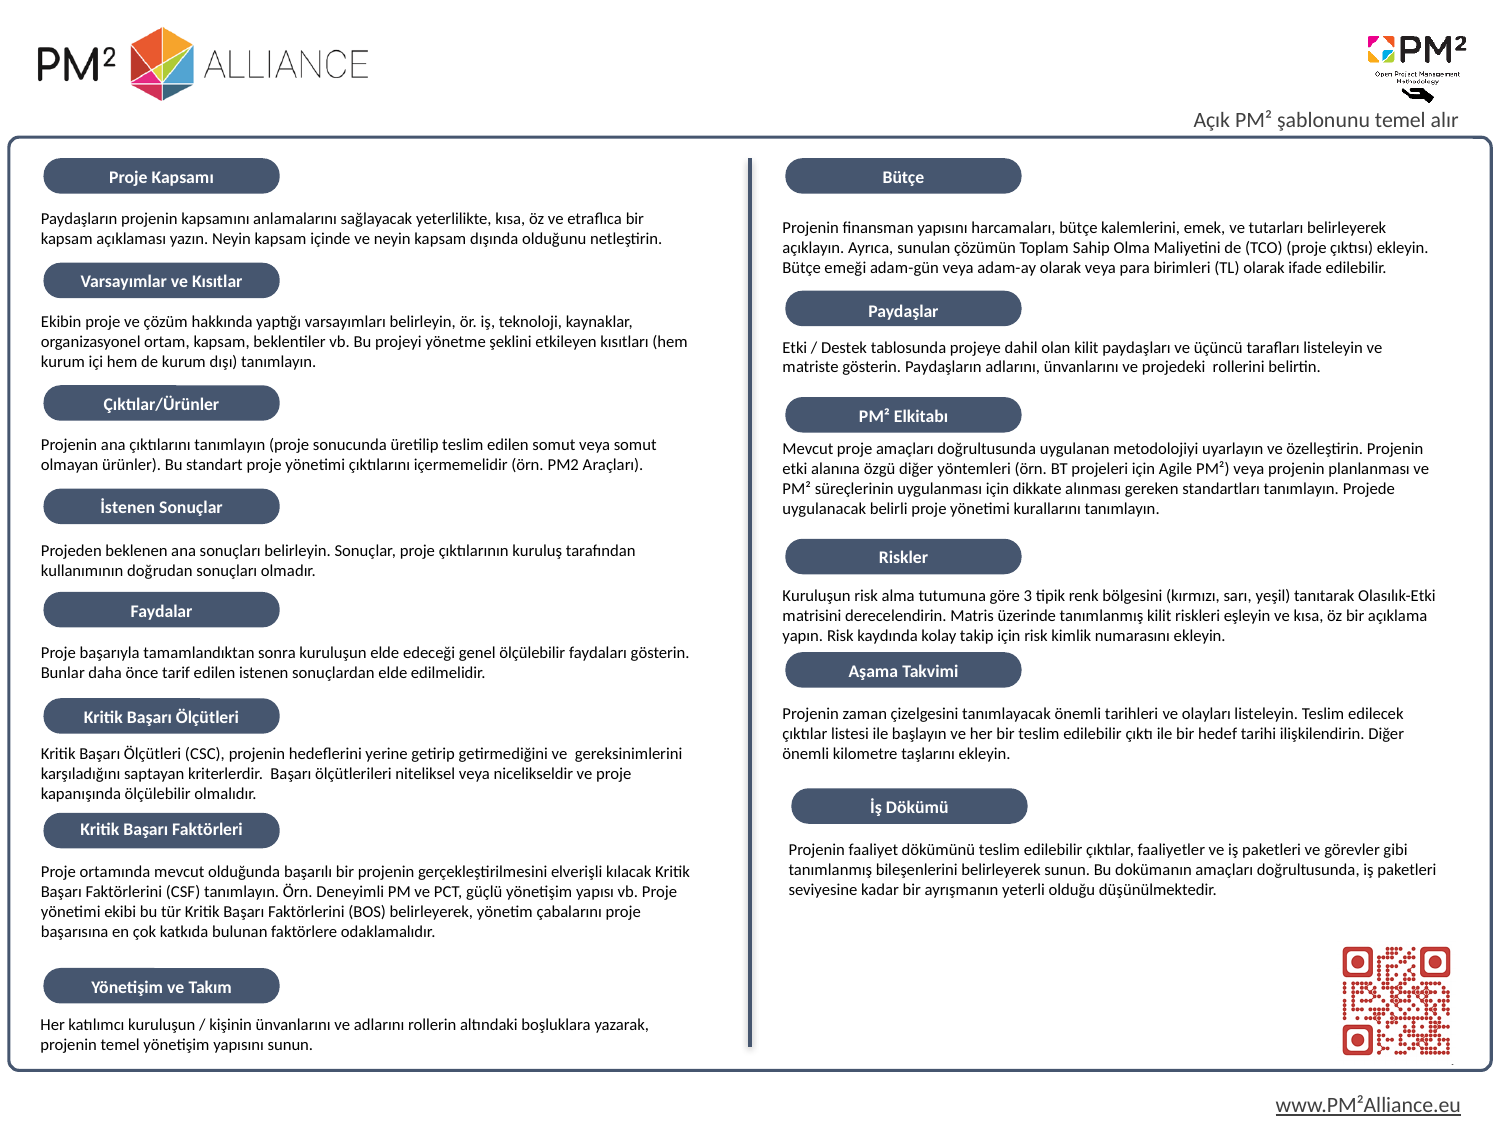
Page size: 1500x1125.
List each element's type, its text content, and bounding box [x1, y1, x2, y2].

text_box Proje başarıyla tamamlandıktan sonra kuruluşun elde edeceği genel ölçülebilir faydaları gösterin. Bunlar daha önce tarif edilen istenen sonuçlardan elde edilmelidir. [25, 634, 712, 690]
text_box Çıktılar/Ürünler [25, 385, 298, 421]
text_box İstenen Sonuçlar [25, 488, 298, 524]
text_box Kritik Başarı Faktörleri [25, 818, 298, 846]
text_box Projenin ana çıktılarını tanımlayın (proje sonucunda üretilip teslim edilen somut veya somut olmayan ürünler). Bu standart proje yönetimi çıktılarını içermemelidir (örn. PM2 Araçları). [25, 426, 712, 482]
text_box Projenin faaliyet dökümünü teslim edilebilir çıktılar, faaliyetler ve iş paketleri ve görevler gibi tanımlanmış bileşenlerini belirleyerek sunun. Bu dokümanın amaçları doğrultusunda, iş paketleri seviyesine kadar bir ayrışmanın yeterli olduğu düşünülmektedir. [773, 832, 1459, 905]
text_box Projeden beklenen ana sonuçları belirleyin. Sonuçlar, proje çıktılarının kuruluş tarafından kullanımının doğrudan sonuçları olmadır. [25, 532, 712, 588]
text_box Kritik Başarı Ölçütleri [25, 698, 298, 727]
text_box Etki / Destek tablosunda projeye dahil olan kilit paydaşları ve üçüncü tarafları listeleyin ve matriste gösterin. Paydaşların adlarını, ünvanlarını ve projedeki rollerini belirtin. [767, 326, 1453, 387]
text_box Proje Kapsamı [25, 158, 298, 194]
text_box Paydaşlar [767, 292, 1040, 326]
text_box Riskler [767, 538, 1040, 574]
picture [1337, 941, 1456, 1065]
picture [23, 20, 380, 107]
text_box Varsayımlar ve Kısıtlar [25, 262, 298, 299]
text_box Yönetişim ve Takım [25, 968, 298, 1003]
text_box Kritik Başarı Ölçütleri (CSC), projenin hedeflerini yerine getirip getirmediğini ve gereksinimlerini karşıladığını saptayan kriterlerdir. Başarı ölçütlerileri niteliksel veya nicelikseldir ve proje kapanışında ölçülebilir olmalıdır. [25, 727, 712, 818]
text_box Proje ortamında mevcut olduğunda başarılı bir projenin gerçekleştirilmesini elverişli kılacak Kritik Başarı Faktörlerini (CSF) tanımlayın. Örn. Deneyimli PM ve PCT, güçlü yönetişim yapısı vb. Proje yönetimi ekibi bu tür Kritik Başarı Faktörlerini (BOS) belirleyerek, yönetim çabalarını proje başarısına en çok katkıda bulunan faktörlere odaklamalıdır. [25, 853, 712, 950]
text_box Projenin zaman çizelgesini tanımlayacak önemli tarihleri ​​ve olayları listeleyin. Teslim edilecek çıktılar listesi ile başlayın ve her bir teslim edilebilir çıktı ile bir hedef tarihi ilişkilendirin. Diğer önemli kilometre taşlarını ekleyin. [767, 696, 1453, 769]
text_box Kuruluşun risk alma tutumuna göre 3 tipik renk bölgesini (kırmızı, sarı, yeşil) tanıtarak Olasılık-Etki matrisini derecelendirin. Matris üzerinde tanımlanmış kilit riskleri eşleyin ve kısa, öz bir açıklama yapın. Risk kaydında kolay takip için risk kimlik numarasını ekleyin. [767, 574, 1474, 656]
text_box İş Dökümü [773, 788, 1046, 824]
text_box Aşama Takvimi [767, 656, 1040, 688]
text_box Her katılımcı kuruluşun / kişinin ünvanlarını ve adlarını rollerin altındaki boşluklara yazarak, projenin temel yönetişim yapısını sunun. [25, 1003, 711, 1064]
text_box Paydaşların projenin kapsamını anlamalarını sağlayacak yeterlilikte, kısa, öz ve etraflıca bir kapsam açıklaması yazın. Neyin kapsam içinde ve neyin kapsam dışında olduğunu netleştirin. [25, 200, 712, 256]
text_box PM² Elkitabı [767, 397, 1040, 428]
text_box Projenin finansman yapısını harcamaları, bütçe kalemlerini, emek, ve tutarları belirleyerek açıklayın. Ayrıca, sunulan çözümün Toplam Sahip Olma Maliyetini de (TCO) (proje çıktısı) ekleyin. Bütçe emeği adam-gün veya adam-ay olarak veya para birimleri (TL) olarak ifade edilebilir. [767, 206, 1453, 287]
text_box Bütçe [767, 158, 1040, 194]
text_box [48, 846, 275, 851]
text_box Faydalar [25, 591, 298, 628]
picture [1356, 20, 1477, 110]
text_box [791, 288, 1016, 292]
text_box Ekibin proje ve çözüm hakkında yaptığı varsayımları belirleyin, ör. iş, teknoloji, kaynaklar, organizasyonel ortam, kapsam, beklentiler vb. Bu projeyi yönetme şeklini etkileyen kısıtları (hem kurum içi hem de kurum dışı) tanımlayın. [25, 307, 712, 374]
text_box Mevcut proje amaçları doğrultusunda uygulanan metodolojiyi uyarlayın ve özelleştirin. Projenin etki alanına özgü diğer yöntemleri (örn. BT projeleri için Agile PM²) veya projenin planlanması ve PM² süreçlerinin uygulanması için dikkate alınması gereken standartları tanımlayın. Projede uygulanacak belirli proje yönetimi kurallarını tanımlayın. [767, 428, 1453, 527]
